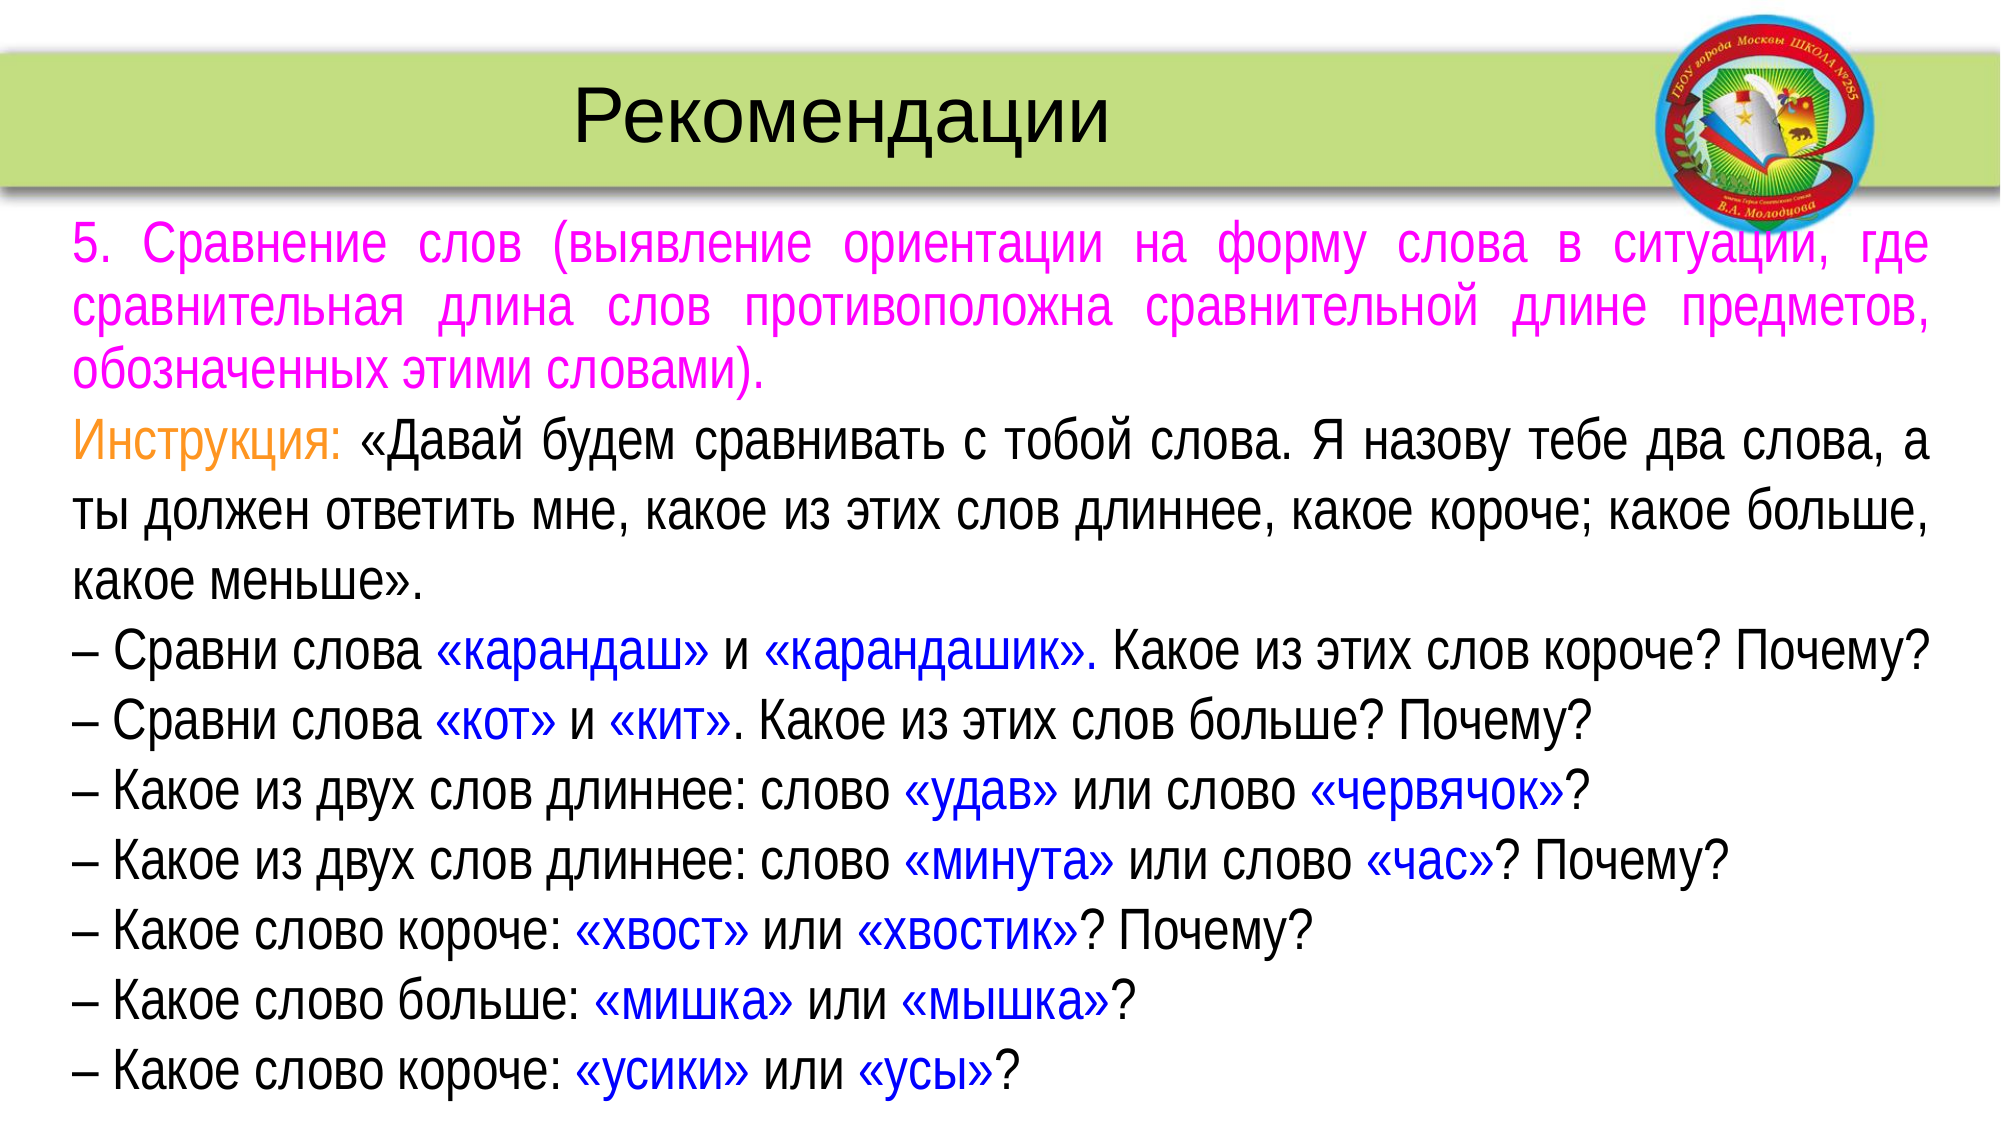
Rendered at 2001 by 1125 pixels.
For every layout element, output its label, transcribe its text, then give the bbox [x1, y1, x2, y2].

list 5. Сравнение слов (выявление ориентации на форму слова в ситуации, где сравнительная длина слов противоположна сравнительной длине предметов, обозначенных этими словами). Инструкция: «Давай будем сравнивать с тобой слова. Я назову тебе два слова, а ты должен ответить мне, какое из этих слов длиннее, какое короче; какое больше, какое меньше». – Сравни слова «карандаш» и «карандашик». Какое из этих слов короче? Почему? – Сравни слова «кот» и «кит». Какое из этих слов больше? Почему? – Какое из двух слов длиннее: слово «удав» или слово «червячок»? – Какое из двух слов длиннее: слово «минута» или слово «час»? Почему? – Какое слово короче: «хвост» или «хвостик»? Почему? – Какое слово больше: «мишка» или «мышка»? – Какое слово короче: «усики» или «усы»? [57, 204, 1947, 1075]
picture [0, 0, 2001, 1125]
title Рекомендации [53, 52, 1632, 182]
